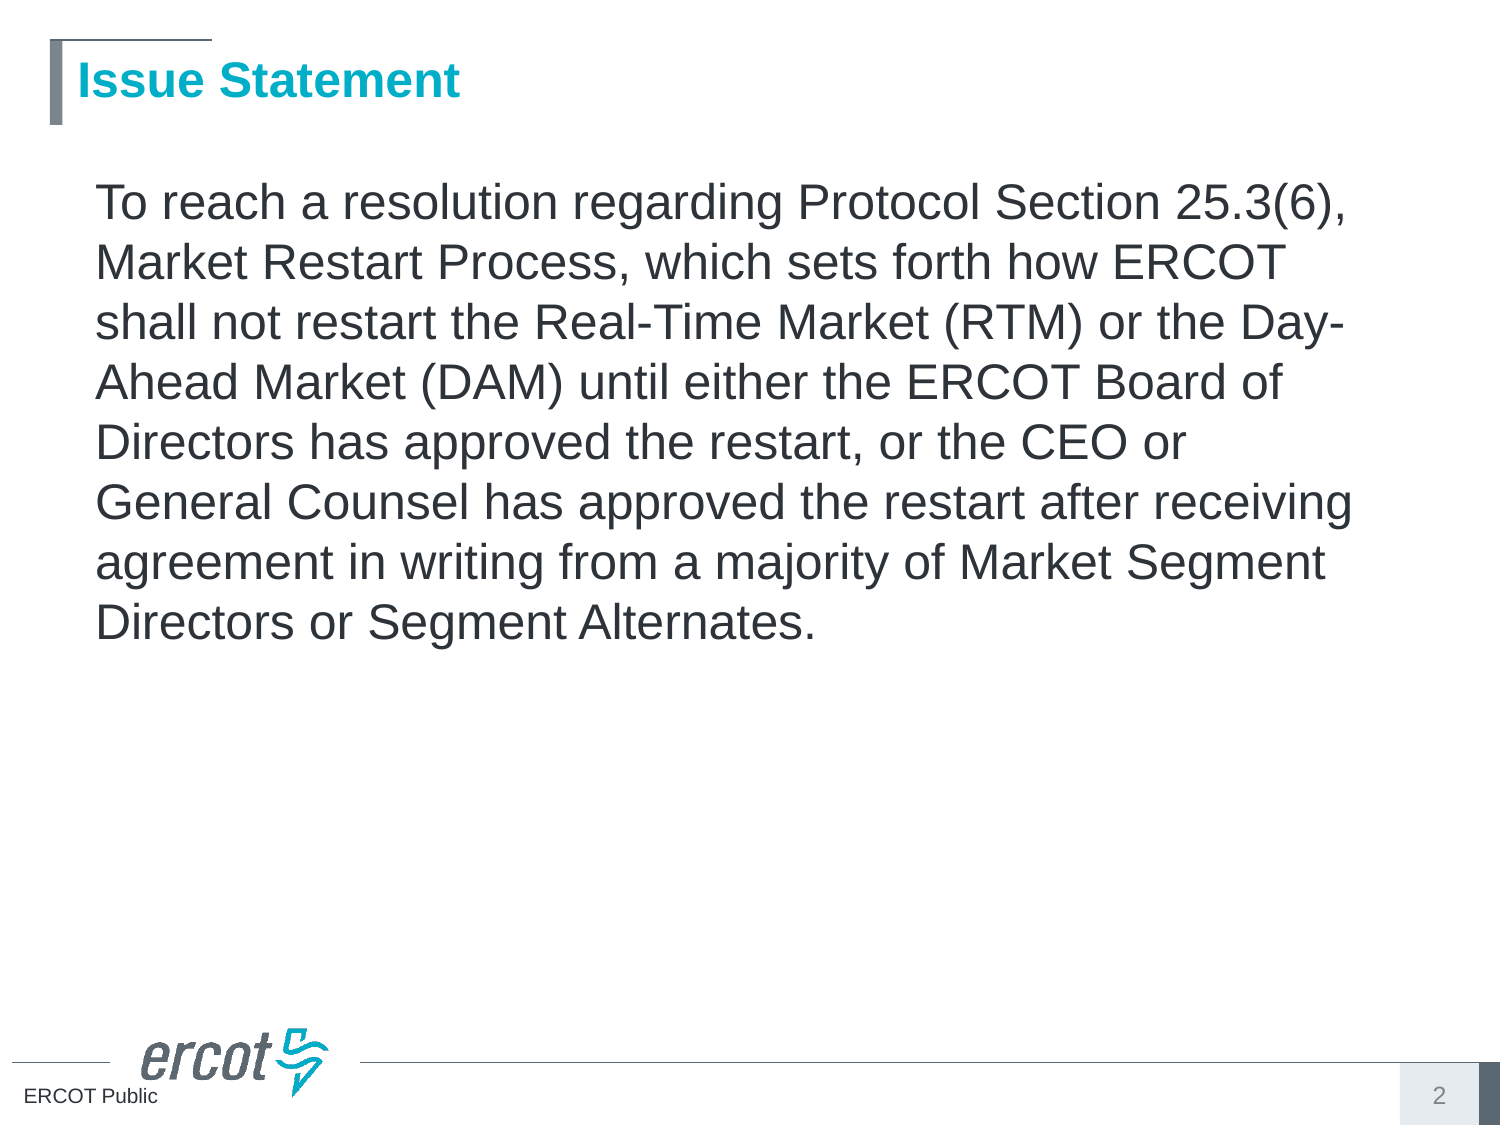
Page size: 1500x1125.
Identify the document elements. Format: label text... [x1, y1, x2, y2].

title Issue Statement [62, 39, 1450, 125]
list To reach a resolution regarding Protocol Section 25.3(6), Market Restart Process, which sets forth how ERCOT shall not restart the Real-Time Market (RTM) or the Day-Ahead Market (DAM) until either the ERCOT Board of Directors has approved the restart, or the CEO or General Counsel has approved the restart after receiving agreement in writing from a majority of Market Segment Directors or Segment Alternates. [50, 125, 1400, 1013]
slide_number 2 [1400, 1076, 1480, 1113]
picture [137, 1024, 332, 1100]
